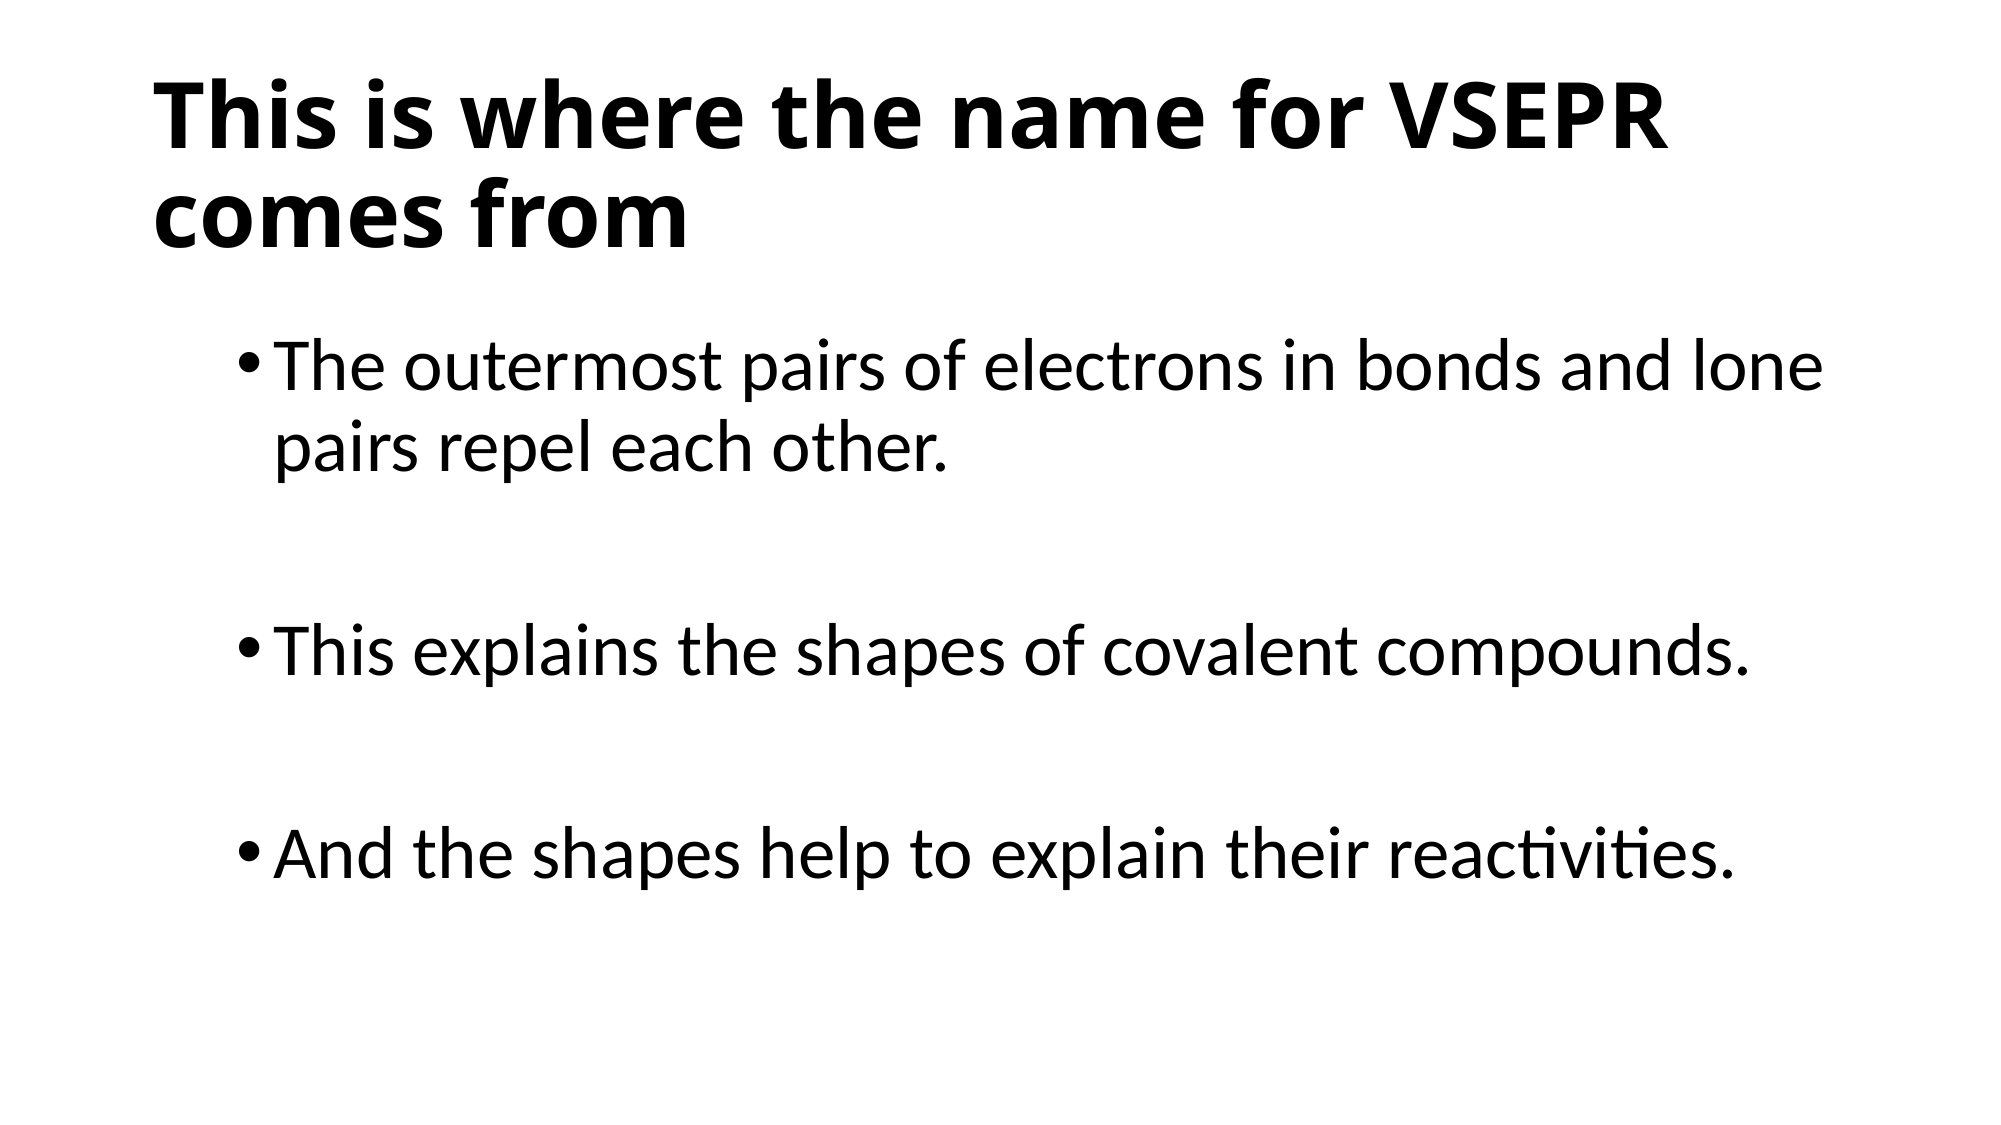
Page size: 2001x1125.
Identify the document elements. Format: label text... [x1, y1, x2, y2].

list The outermost pairs of electrons in bonds and lone pairs repel each other. This explains the shapes of covalent compounds. And the shapes help to explain their reactivities. [221, 318, 1947, 1032]
title This is where the name for VSEPR comes from [137, 59, 1863, 278]
